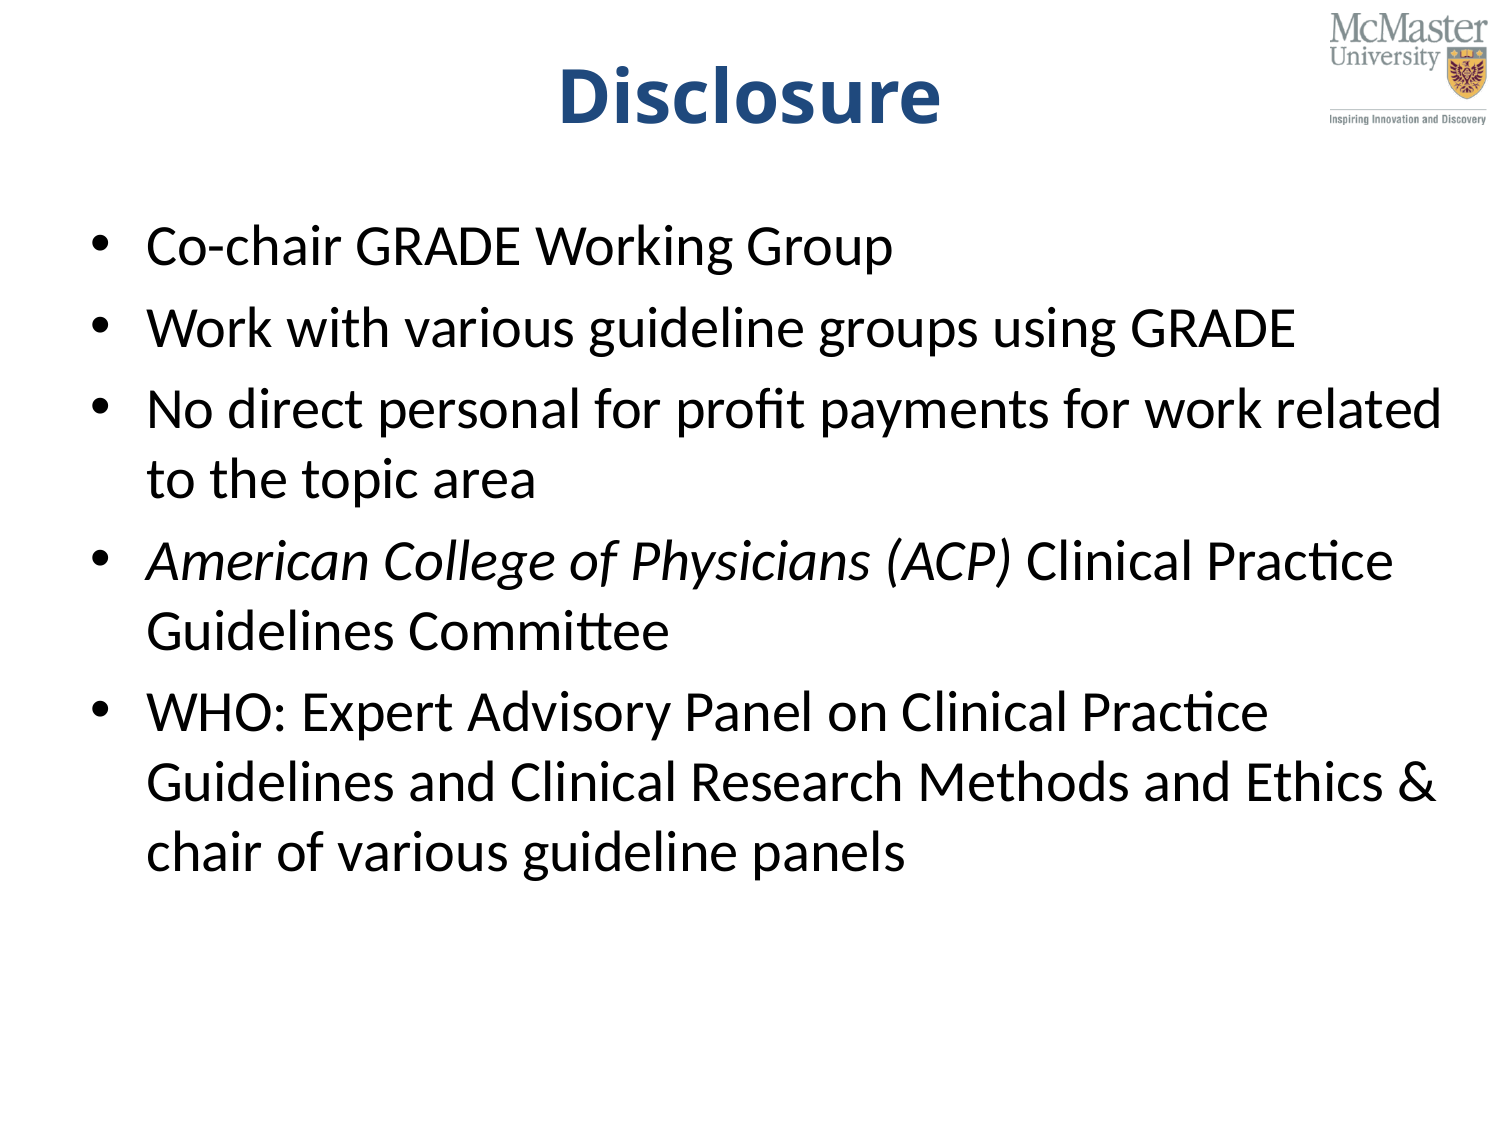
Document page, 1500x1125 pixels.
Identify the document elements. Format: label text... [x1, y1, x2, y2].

picture [1425, 12, 1488, 125]
title Disclosure [75, 0, 1425, 188]
list Co-chair GRADE Working Group Work with various guideline groups using GRADE No direct personal for profit payments for work related to the topic area American College of Physicians (ACP) Clinical Practice Guidelines Committee WHO: Expert Advisory Panel on Clinical Practice Guidelines and Clinical Research Methods and Ethics & chair of various guideline panels [75, 200, 1500, 1063]
